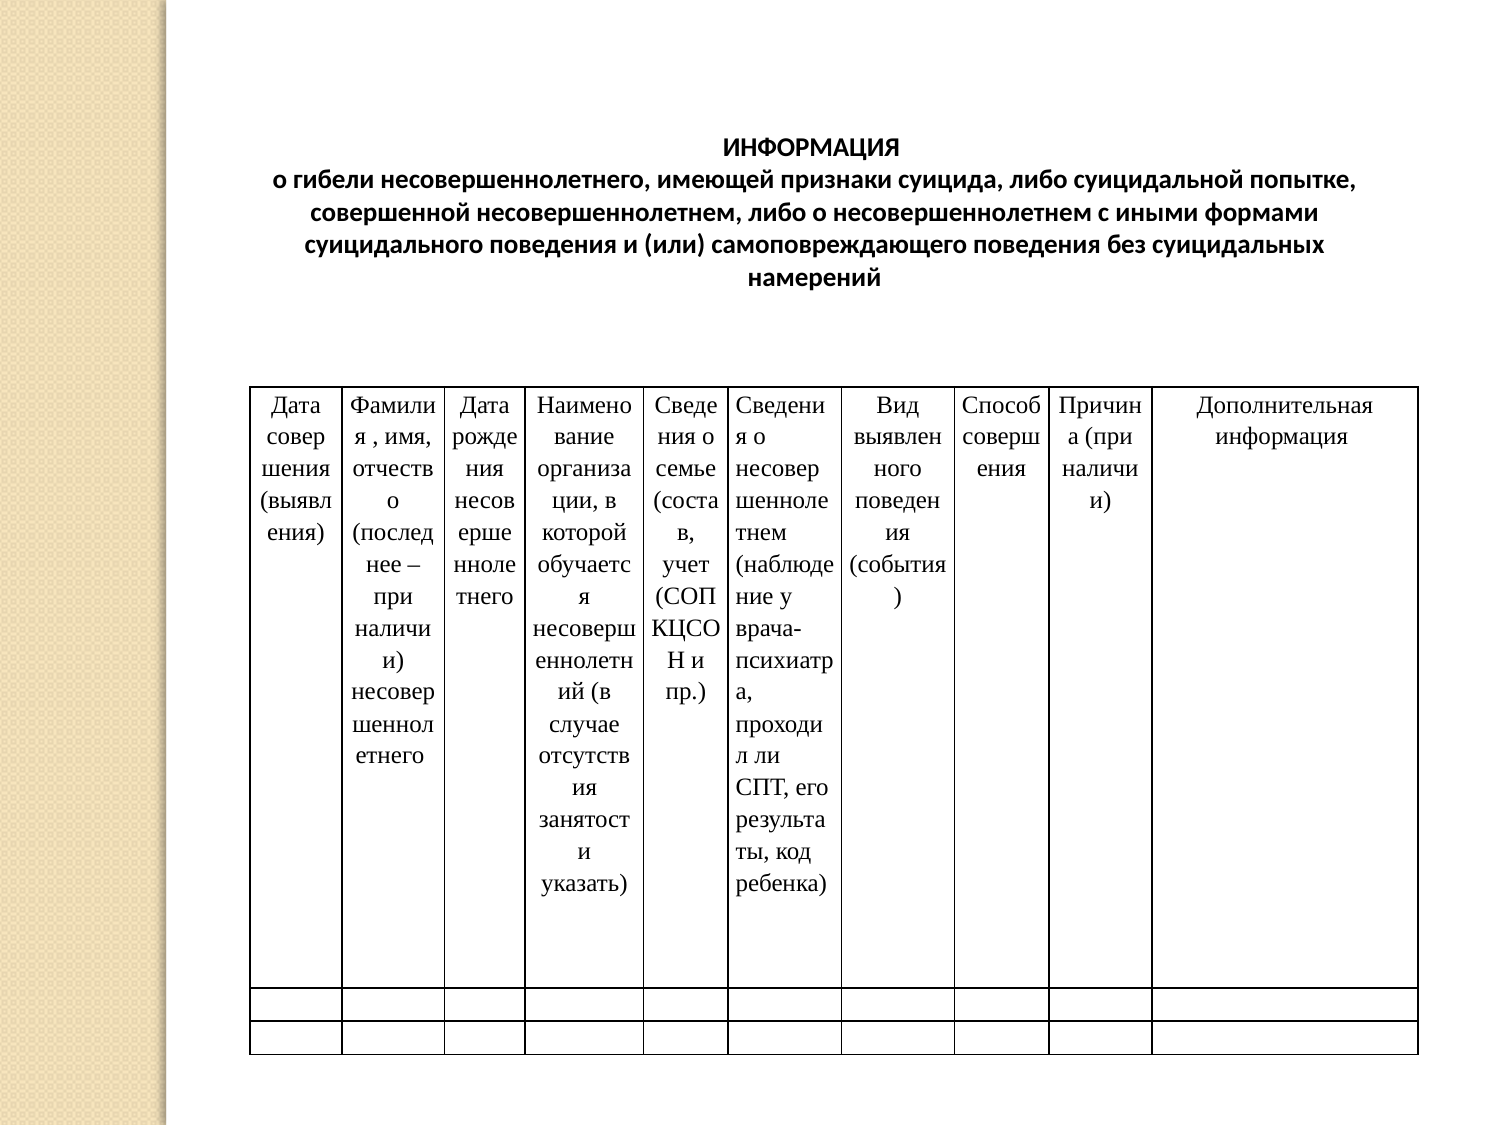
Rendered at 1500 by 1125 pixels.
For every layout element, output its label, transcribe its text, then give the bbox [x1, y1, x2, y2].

table_cell [251, 989, 341, 1020]
table_cell [1050, 1022, 1151, 1054]
table_header Наименование организации, в которой обучается несовершеннолетний (в случае отсутствия занятости указать) [526, 388, 643, 987]
text_box ИНФОРМАЦИЯ о гибели несовершеннолетнего, имеющей признаки суицида, либо суицидальной попытке, совершенной несовершеннолетнем, либо о несовершеннолетнем с иными формами суицидального поведения и (или) самоповреждающего поведения без суицидальных намерений [246, 121, 1383, 299]
table_header Дополнительная информация [1153, 388, 1417, 987]
table_cell [842, 989, 954, 1020]
table_cell [644, 1022, 727, 1054]
table_header Дата совершения (выявления) [251, 388, 341, 987]
table_cell [445, 989, 524, 1020]
table_cell [1153, 989, 1417, 1020]
table_header Сведения о семье (состав, учет (СОП КЦСОН и пр.) [644, 388, 727, 987]
table_cell [251, 1022, 341, 1054]
table_header Способ совершения [955, 388, 1048, 987]
table_cell [343, 989, 444, 1020]
table_cell [955, 989, 1048, 1020]
table_cell [644, 989, 727, 1020]
table_cell [343, 1022, 444, 1054]
table_header Причина (при наличии) [1050, 388, 1151, 987]
table_header Фамилия , имя, отчество (последнее – при наличии) несовершеннолетнего [343, 388, 444, 987]
table_cell [1153, 1022, 1417, 1054]
table_cell [729, 1022, 841, 1054]
table_header Дата рождения несовершеннолетнего [445, 388, 524, 987]
table_cell [729, 989, 841, 1020]
table_cell [842, 1022, 954, 1054]
table_cell [445, 1022, 524, 1054]
table_header Сведения о несовершеннолетнем (наблюдение у врача-психиатра, проходил ли СПТ, его результаты, код ребенка) [729, 388, 841, 987]
table_cell [526, 1022, 643, 1054]
table_cell [1050, 989, 1151, 1020]
table_cell [955, 1022, 1048, 1054]
table_header Вид выявленного поведения (события) [842, 388, 954, 987]
table_cell [526, 989, 643, 1020]
